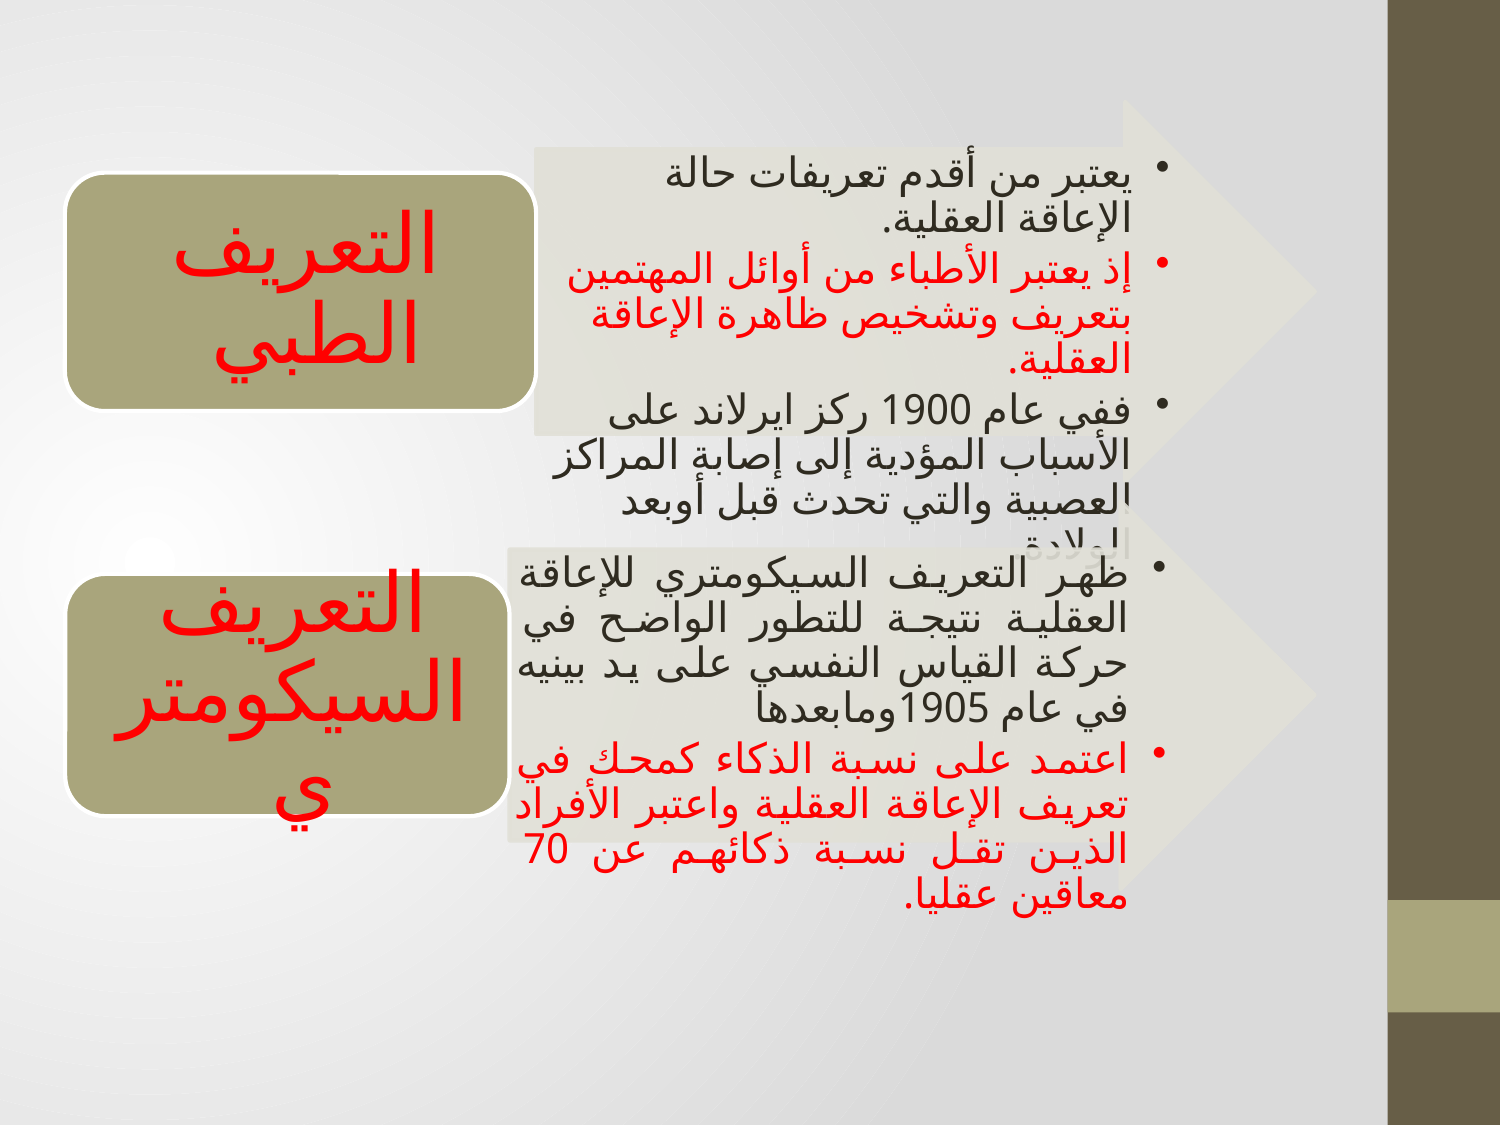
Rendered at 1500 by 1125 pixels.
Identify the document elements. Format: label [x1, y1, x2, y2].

list [64, 101, 1316, 890]
